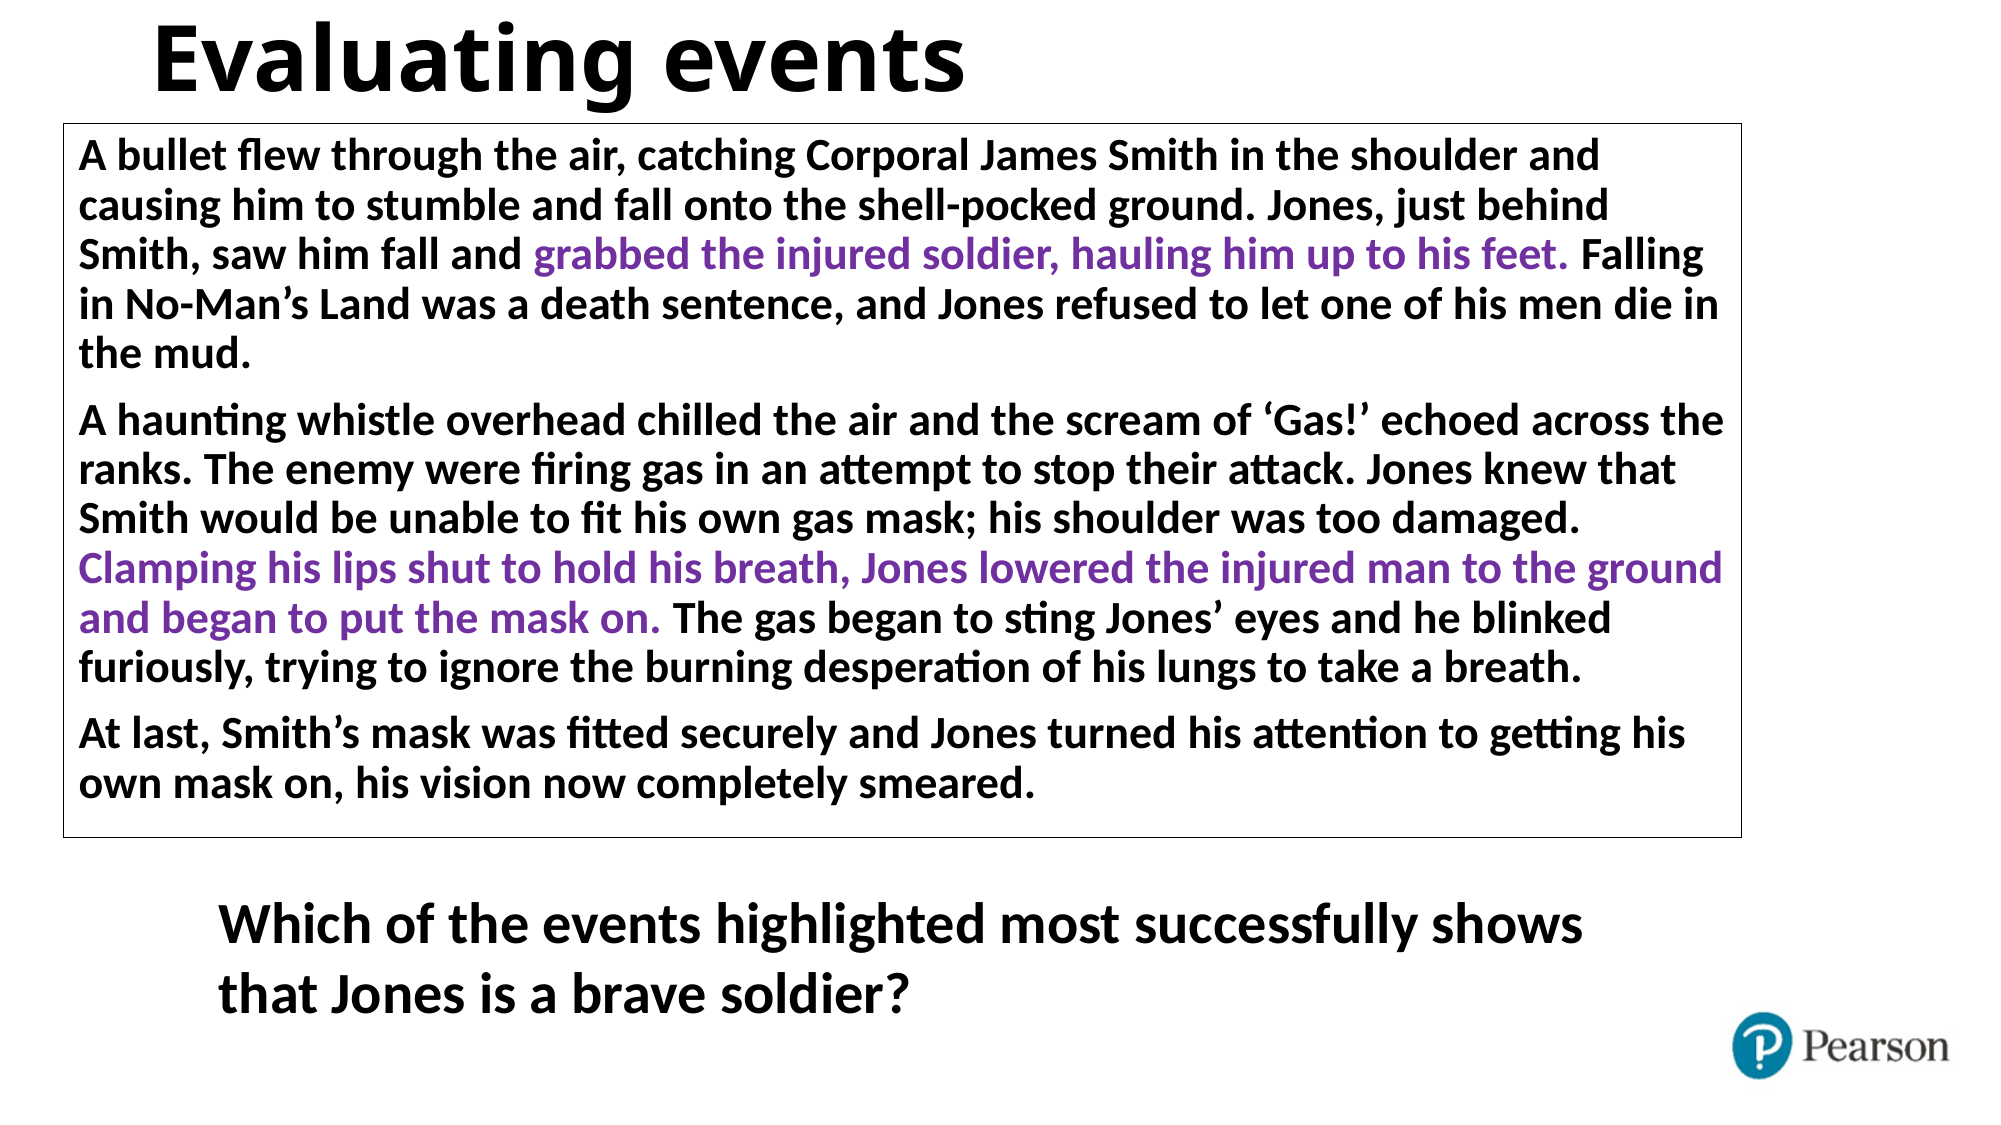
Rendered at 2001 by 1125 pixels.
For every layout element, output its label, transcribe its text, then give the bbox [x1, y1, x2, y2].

list A bullet flew through the air, catching Corporal James Smith in the shoulder and causing him to stumble and fall onto the shell-pocked ground. Jones, just behind Smith, saw him fall and grabbed the injured soldier, hauling him up to his feet. Falling in No-Man’s Land was a death sentence, and Jones refused to let one of his men die in the mud. A haunting whistle overhead chilled the air and the scream of ‘Gas!’ echoed across the ranks. The enemy were firing gas in an attempt to stop their attack. Jones knew that Smith would be unable to fit his own gas mask; his shoulder was too damaged. Clamping his lips shut to hold his breath, Jones lowered the injured man to the ground and began to put the mask on. The gas began to sting Jones’ eyes and he blinked furiously, trying to ignore the burning desperation of his lungs to take a breath. At last, Smith’s mask was fitted securely and Jones turned his attention to getting his own mask on, his vision now completely smeared. [63, 123, 1742, 838]
title Evaluating events [135, 0, 1861, 124]
text_box Which of the events highlighted most successfully shows that Jones is a brave soldier? [203, 877, 1673, 1033]
picture [1722, 997, 1960, 1090]
